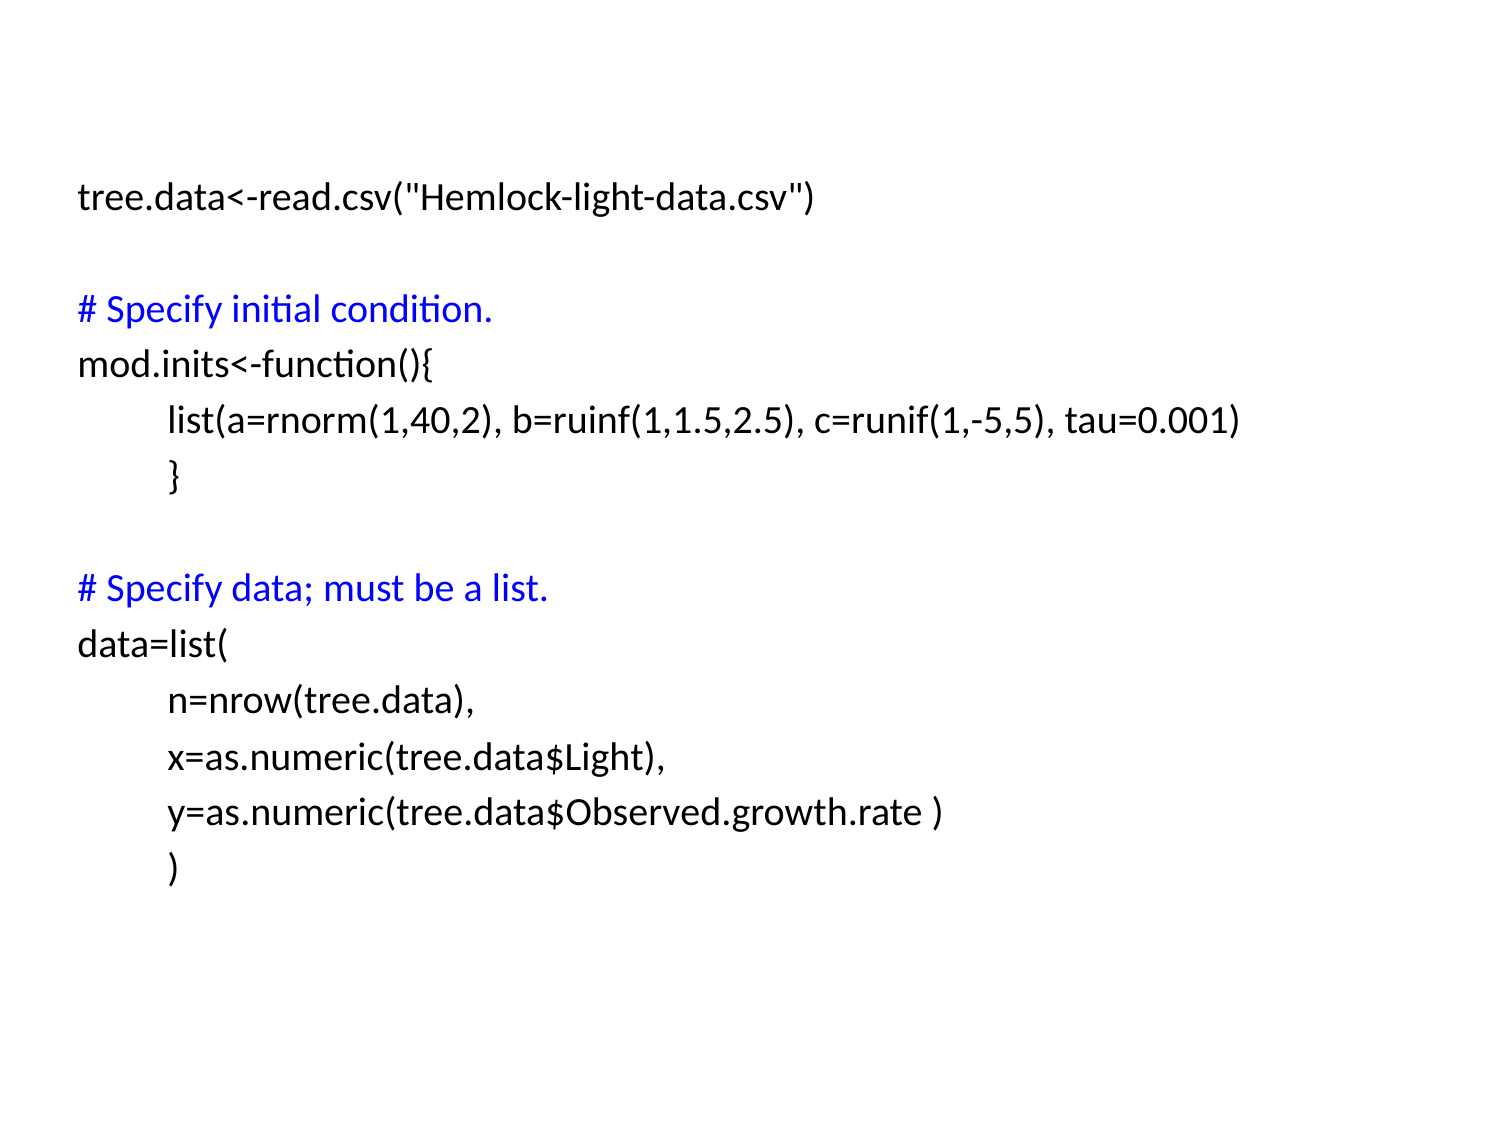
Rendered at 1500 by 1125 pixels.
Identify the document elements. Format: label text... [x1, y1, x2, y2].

list tree.data<-read.csv("Hemlock-light-data.csv") # Specify initial condition. mod.inits<-function(){ list(a=rnorm(1,40,2), b=ruinf(1,1.5,2.5), c=runif(1,-5,5), tau=0.001) } # Specify data; must be a list. data=list( n=nrow(tree.data), x=as.numeric(tree.data$Light), y=as.numeric(tree.data$Observed.growth.rate ) ) [62, 162, 1413, 905]
